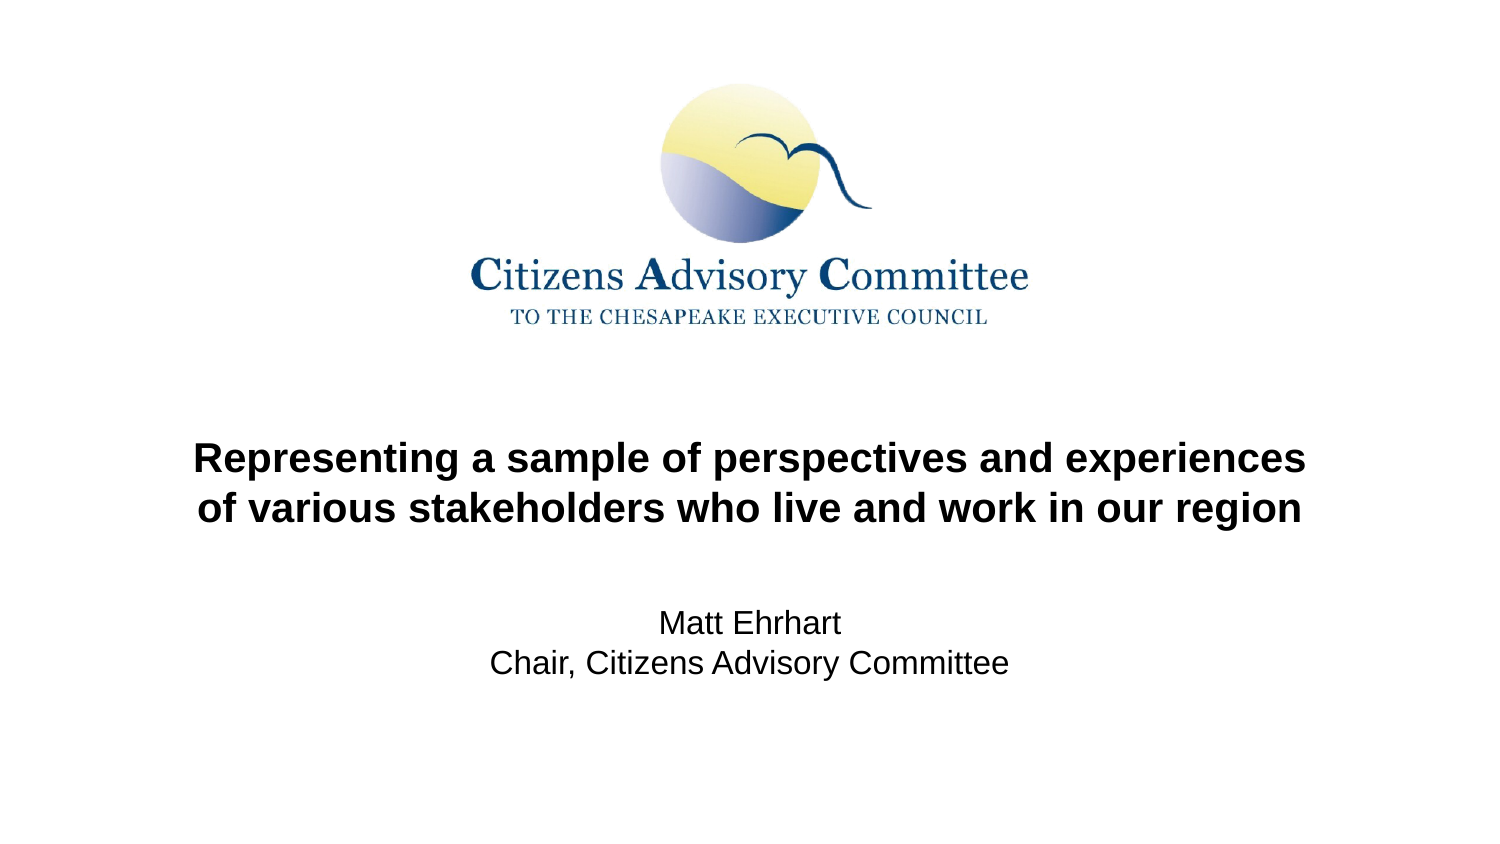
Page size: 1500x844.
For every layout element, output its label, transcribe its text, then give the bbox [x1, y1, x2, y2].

picture [456, 74, 1044, 343]
title Representing a sample of perspectives and experiences of various stakeholders who live and work in our region [171, 356, 1329, 587]
subtitle Matt Ehrhart Chair, Citizens Advisory Committee [310, 586, 1190, 702]
